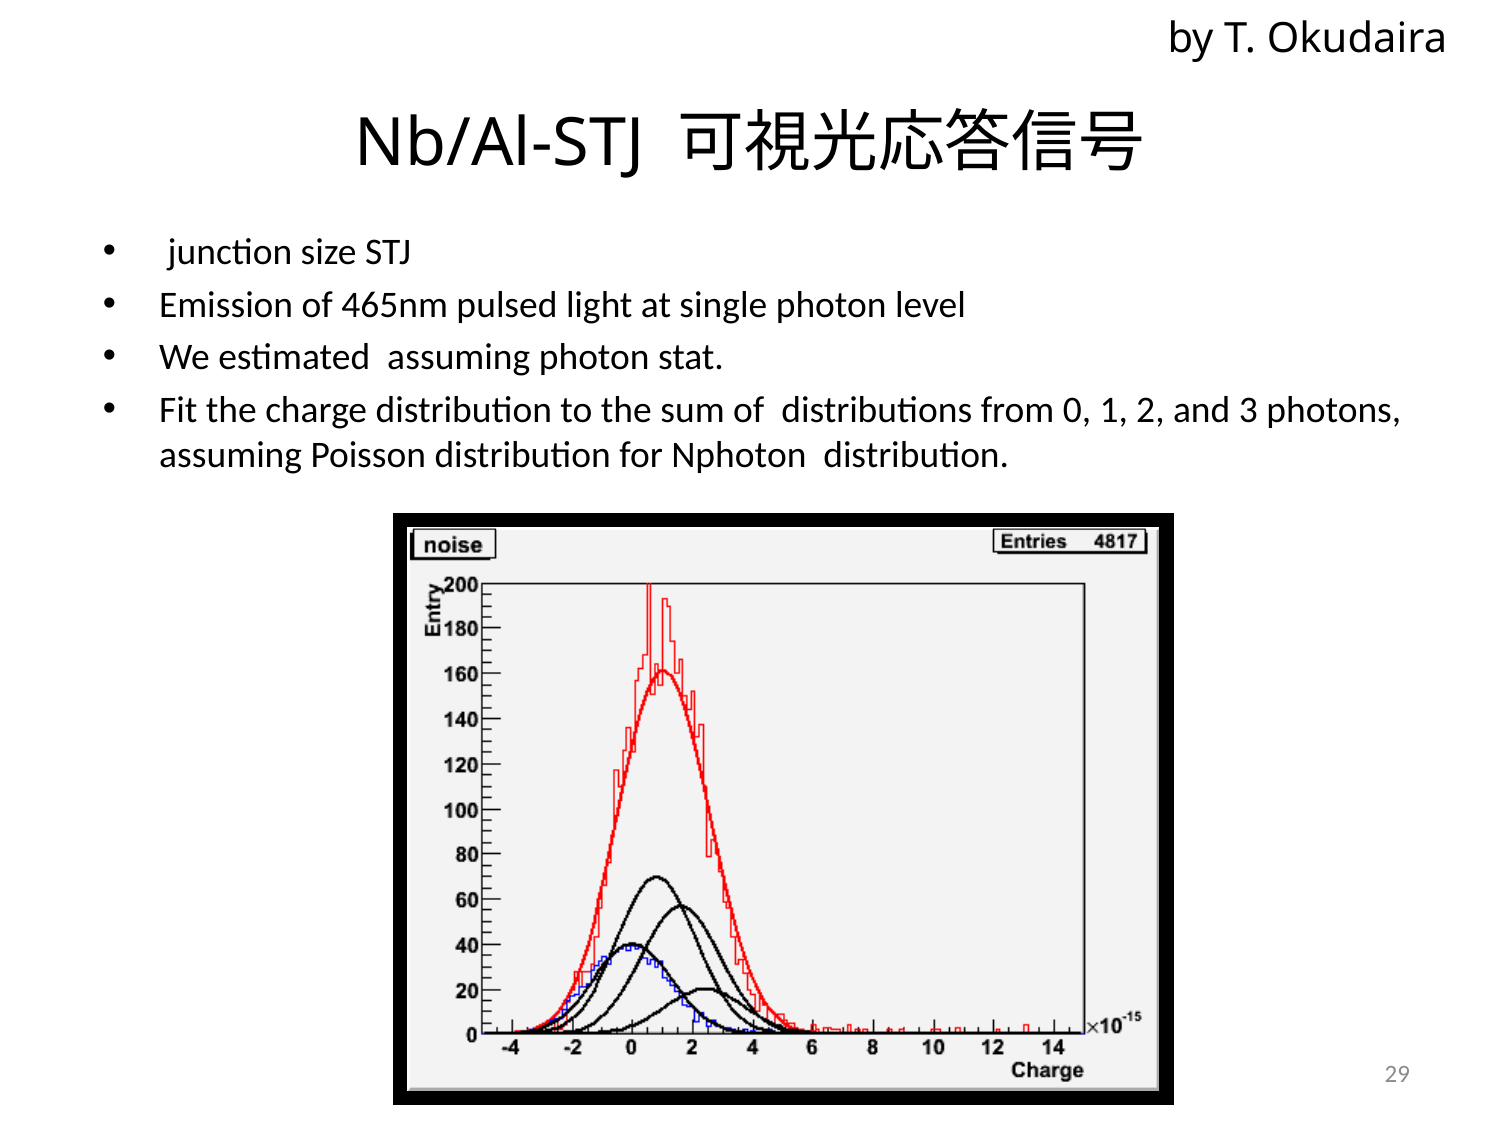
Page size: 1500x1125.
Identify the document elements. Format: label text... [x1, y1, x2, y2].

text_box by T. Okudaira [1132, 3, 1483, 69]
slide_number 29 [1174, 1042, 1425, 1103]
picture [407, 526, 1160, 1092]
title Nb/Al-STJ 可視光応答信号 [75, 45, 1425, 233]
